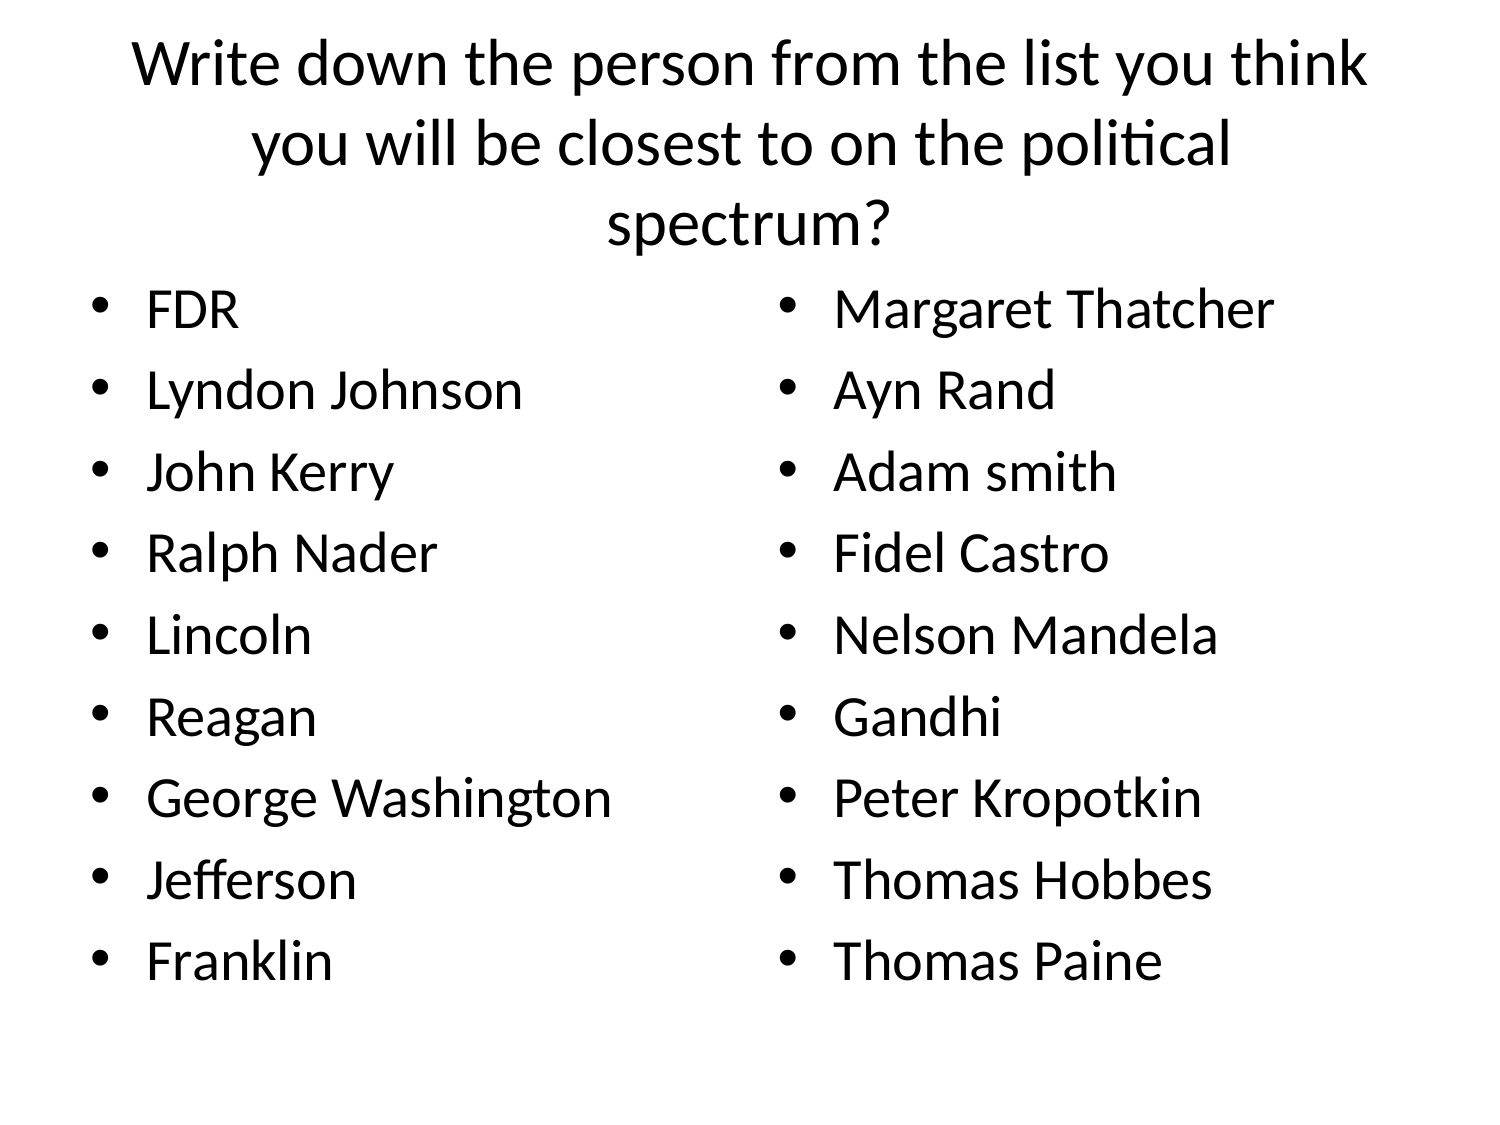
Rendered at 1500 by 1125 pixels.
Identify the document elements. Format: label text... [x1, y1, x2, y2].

title Write down the person from the list you think you will be closest to on the political spectrum? [75, 45, 1425, 233]
list Margaret Thatcher Ayn Rand Adam smith Fidel Castro Nelson Mandela Gandhi Peter Kropotkin Thomas Hobbes Thomas Paine [762, 262, 1425, 1005]
list FDR Lyndon Johnson John Kerry Ralph Nader Lincoln Reagan George Washington Jefferson Franklin [75, 262, 738, 1005]
